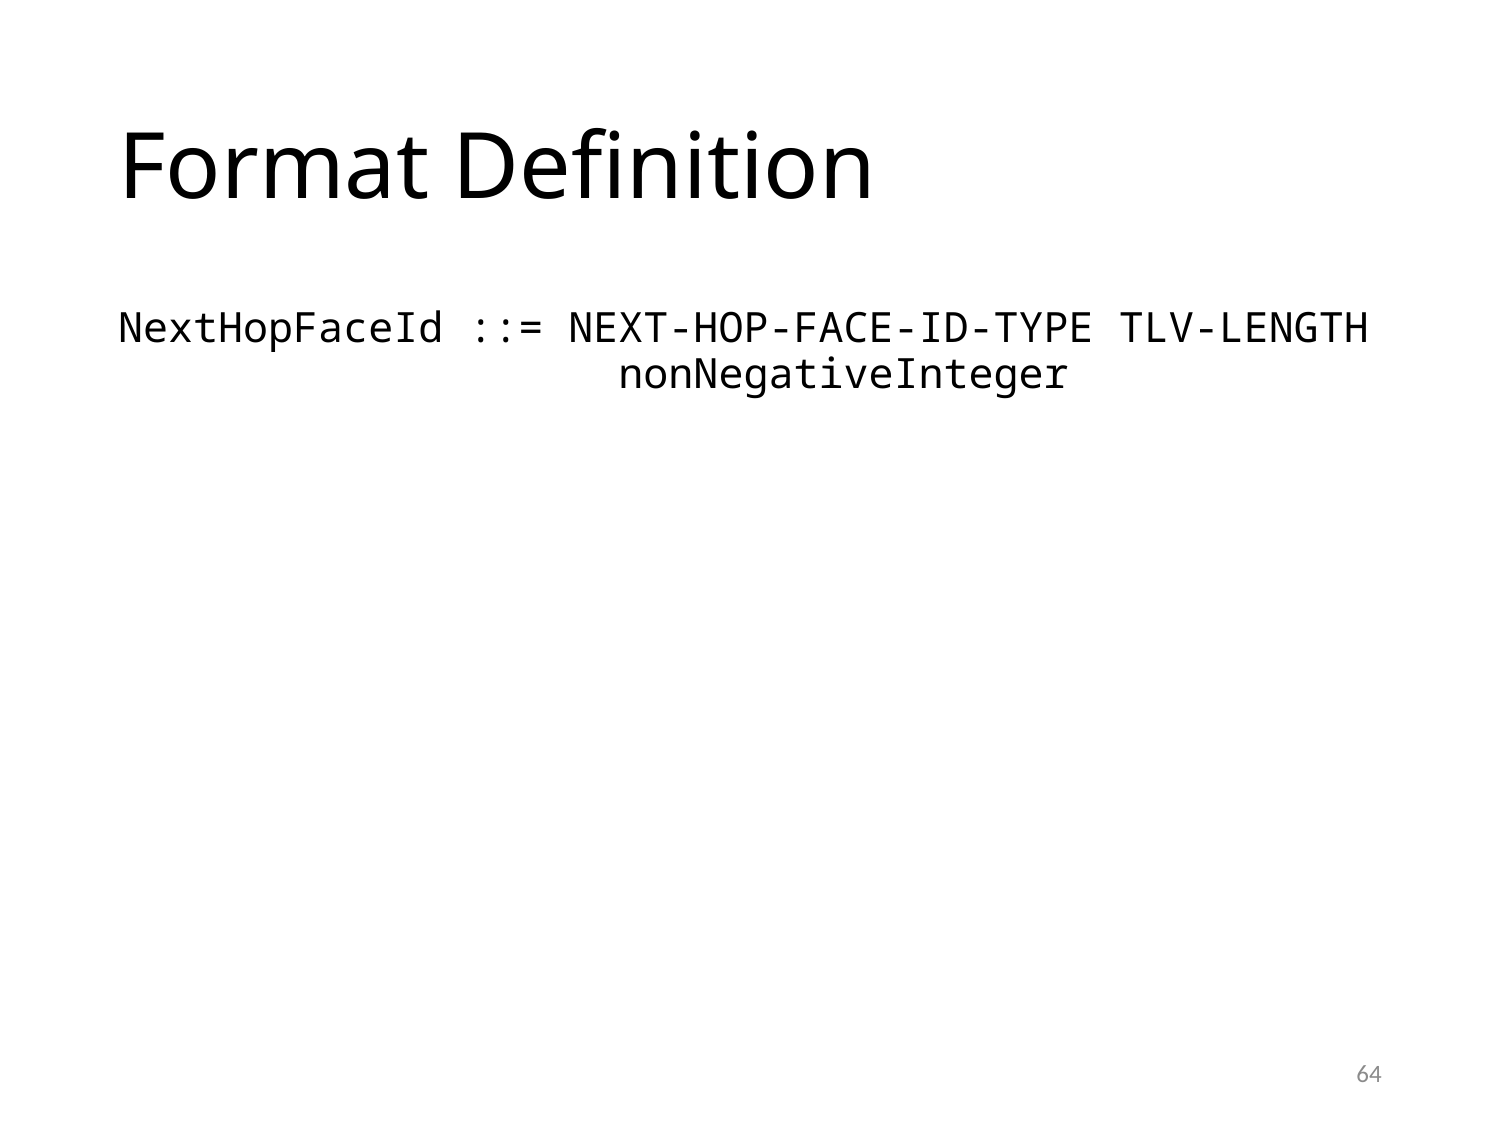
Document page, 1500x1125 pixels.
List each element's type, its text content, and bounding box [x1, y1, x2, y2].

title Format Definition [103, 59, 1397, 278]
slide_number 64 [1059, 1042, 1397, 1103]
list NextHopFaceId ::= NEXT-HOP-FACE-ID-TYPE TLV-LENGTH nonNegativeInteger [103, 299, 1397, 1014]
